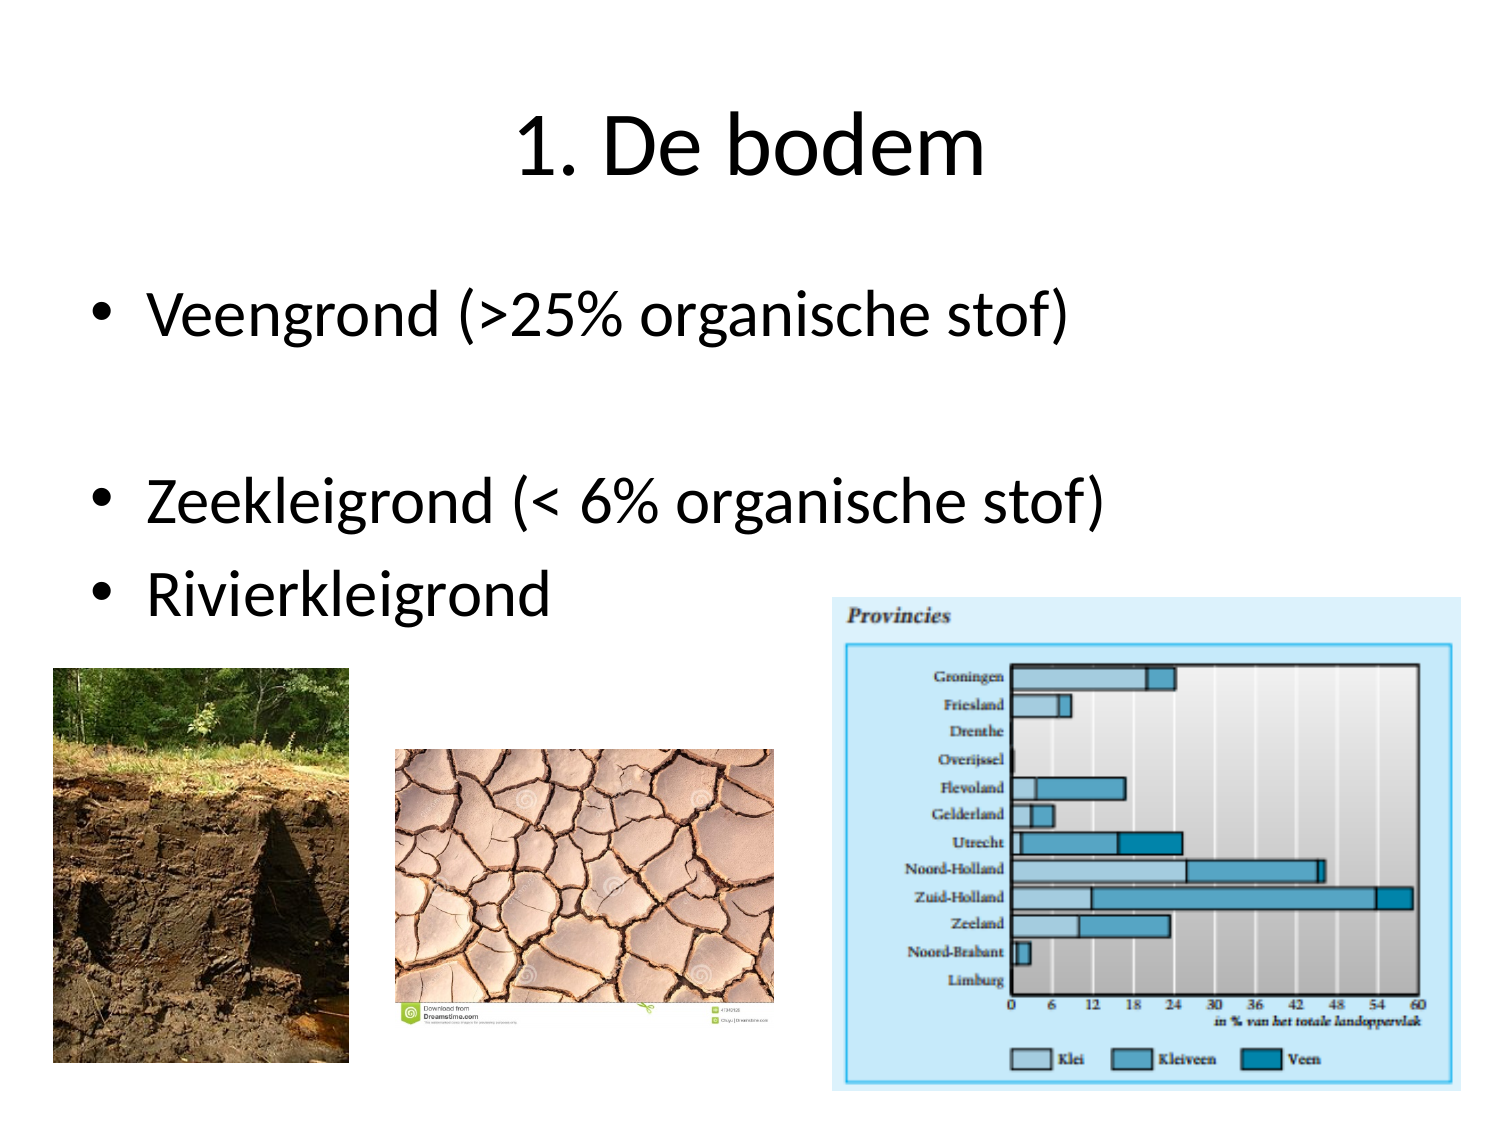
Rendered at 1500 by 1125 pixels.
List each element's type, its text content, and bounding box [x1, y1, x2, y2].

picture [395, 748, 774, 1028]
list Veengrond (>25% organische stof) Zeekleigrond (< 6% organische stof) Rivierkleigrond [75, 262, 1425, 1005]
title 1. De bodem [75, 45, 1425, 233]
picture [52, 668, 349, 1064]
picture [832, 597, 1461, 1091]
